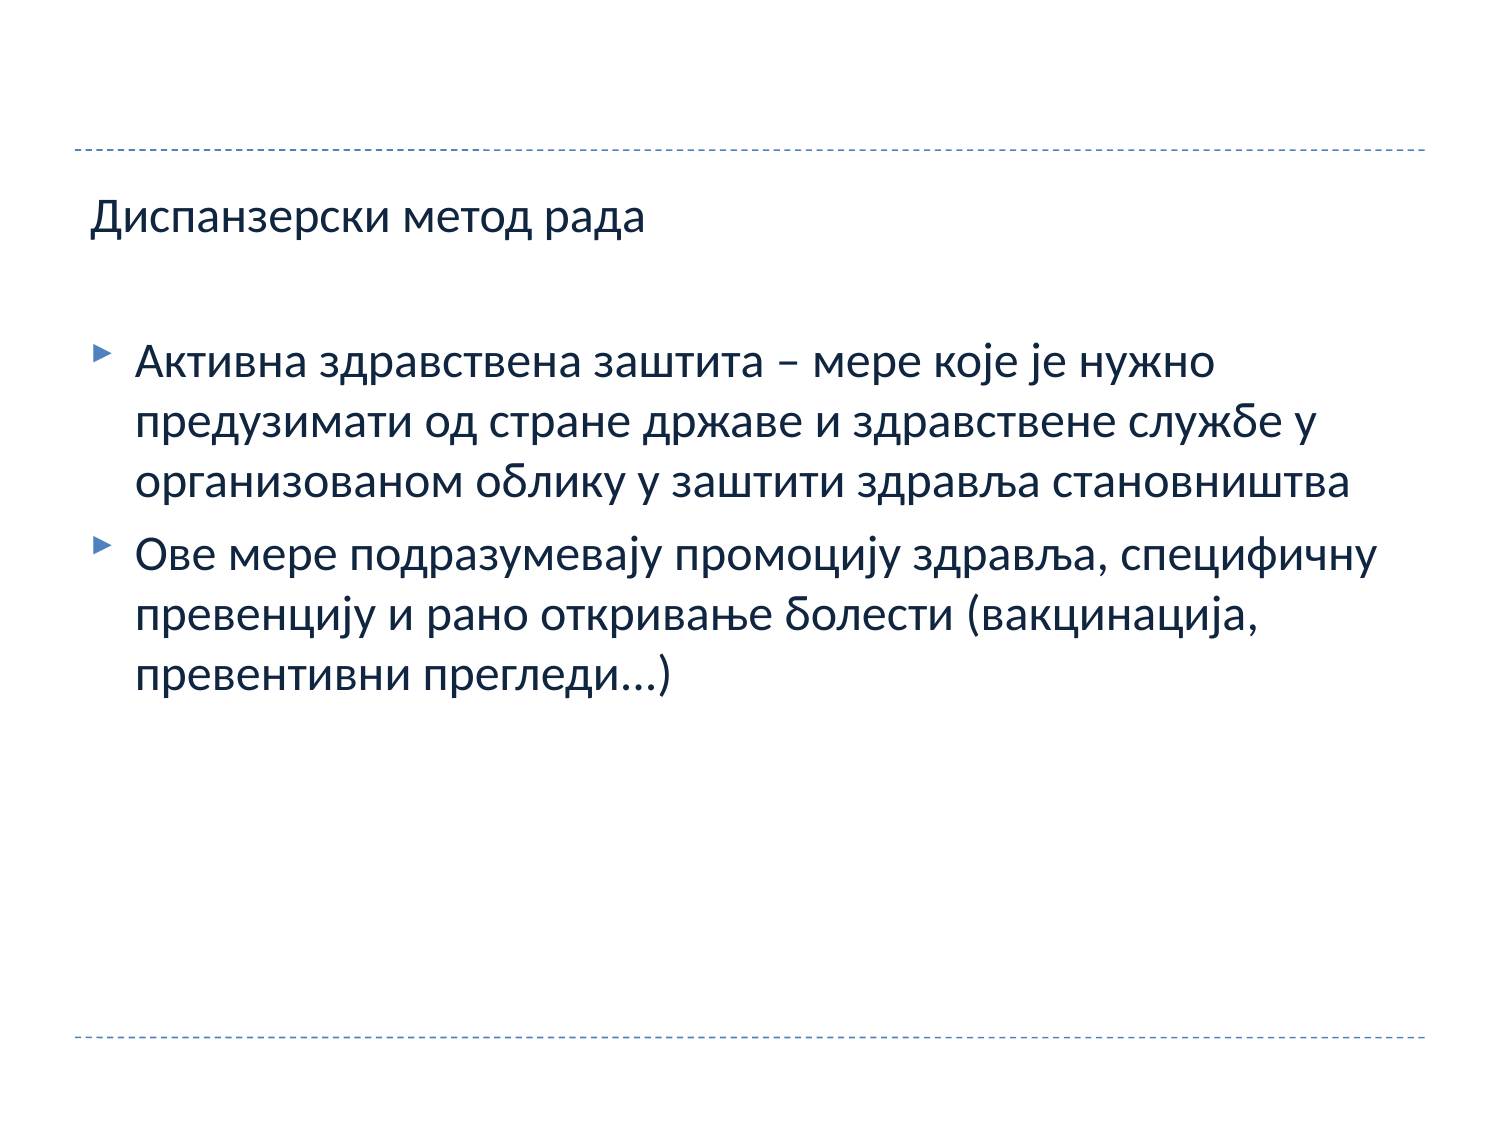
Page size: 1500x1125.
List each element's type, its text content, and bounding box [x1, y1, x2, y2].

list Диспанзерски метод рада Активна здравствена заштита – мере које је нужно предузимати од стране државе и здравствене службе у организованом облику у заштити здравља становништва Ове мере подразумевају промоцију здравља, специфичну превенцију и рано откривање болести (вакцинација, превентивни прегледи...) [74, 174, 1426, 1038]
